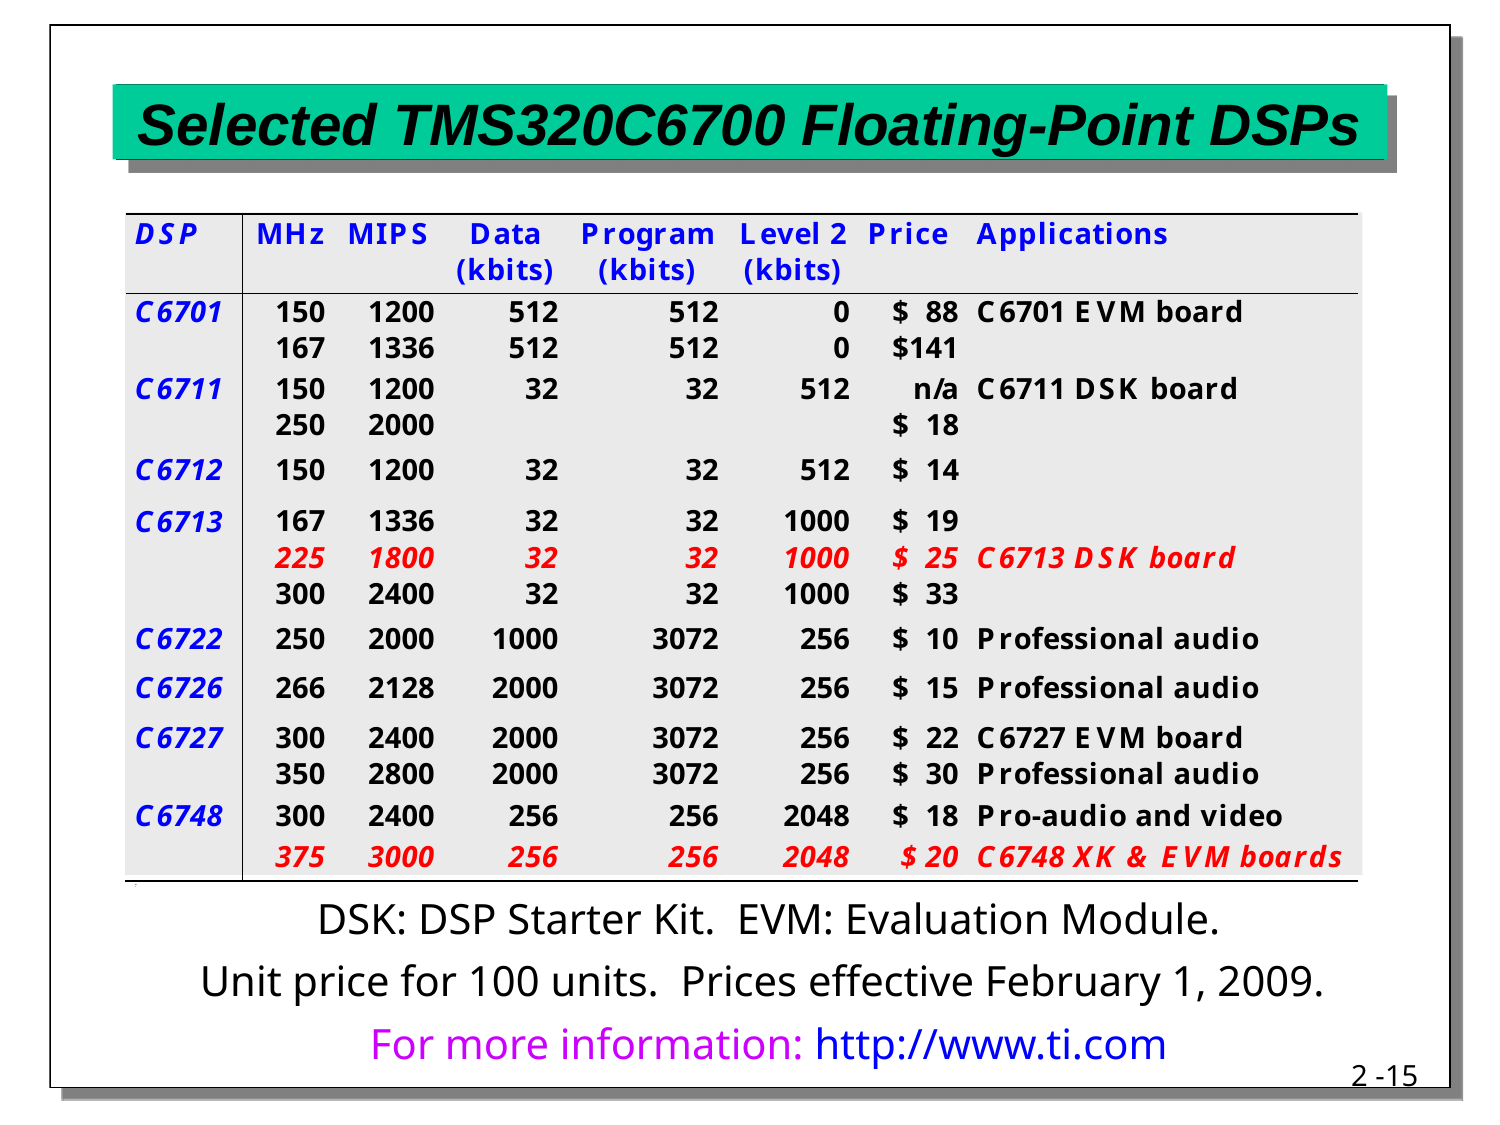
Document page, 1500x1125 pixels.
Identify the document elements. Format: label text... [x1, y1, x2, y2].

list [124, 212, 1368, 907]
title Selected TMS320C6700 Floating-Point DSPs [112, 84, 1388, 160]
text_box For more information: http://www.ti.com [150, 1013, 1388, 1075]
text_box Unit price for 100 units. Prices effective February 1, 2009. [124, 947, 1400, 1013]
text_box DSK: DSP Starter Kit. EVM: Evaluation Module. [174, 915, 1363, 950]
